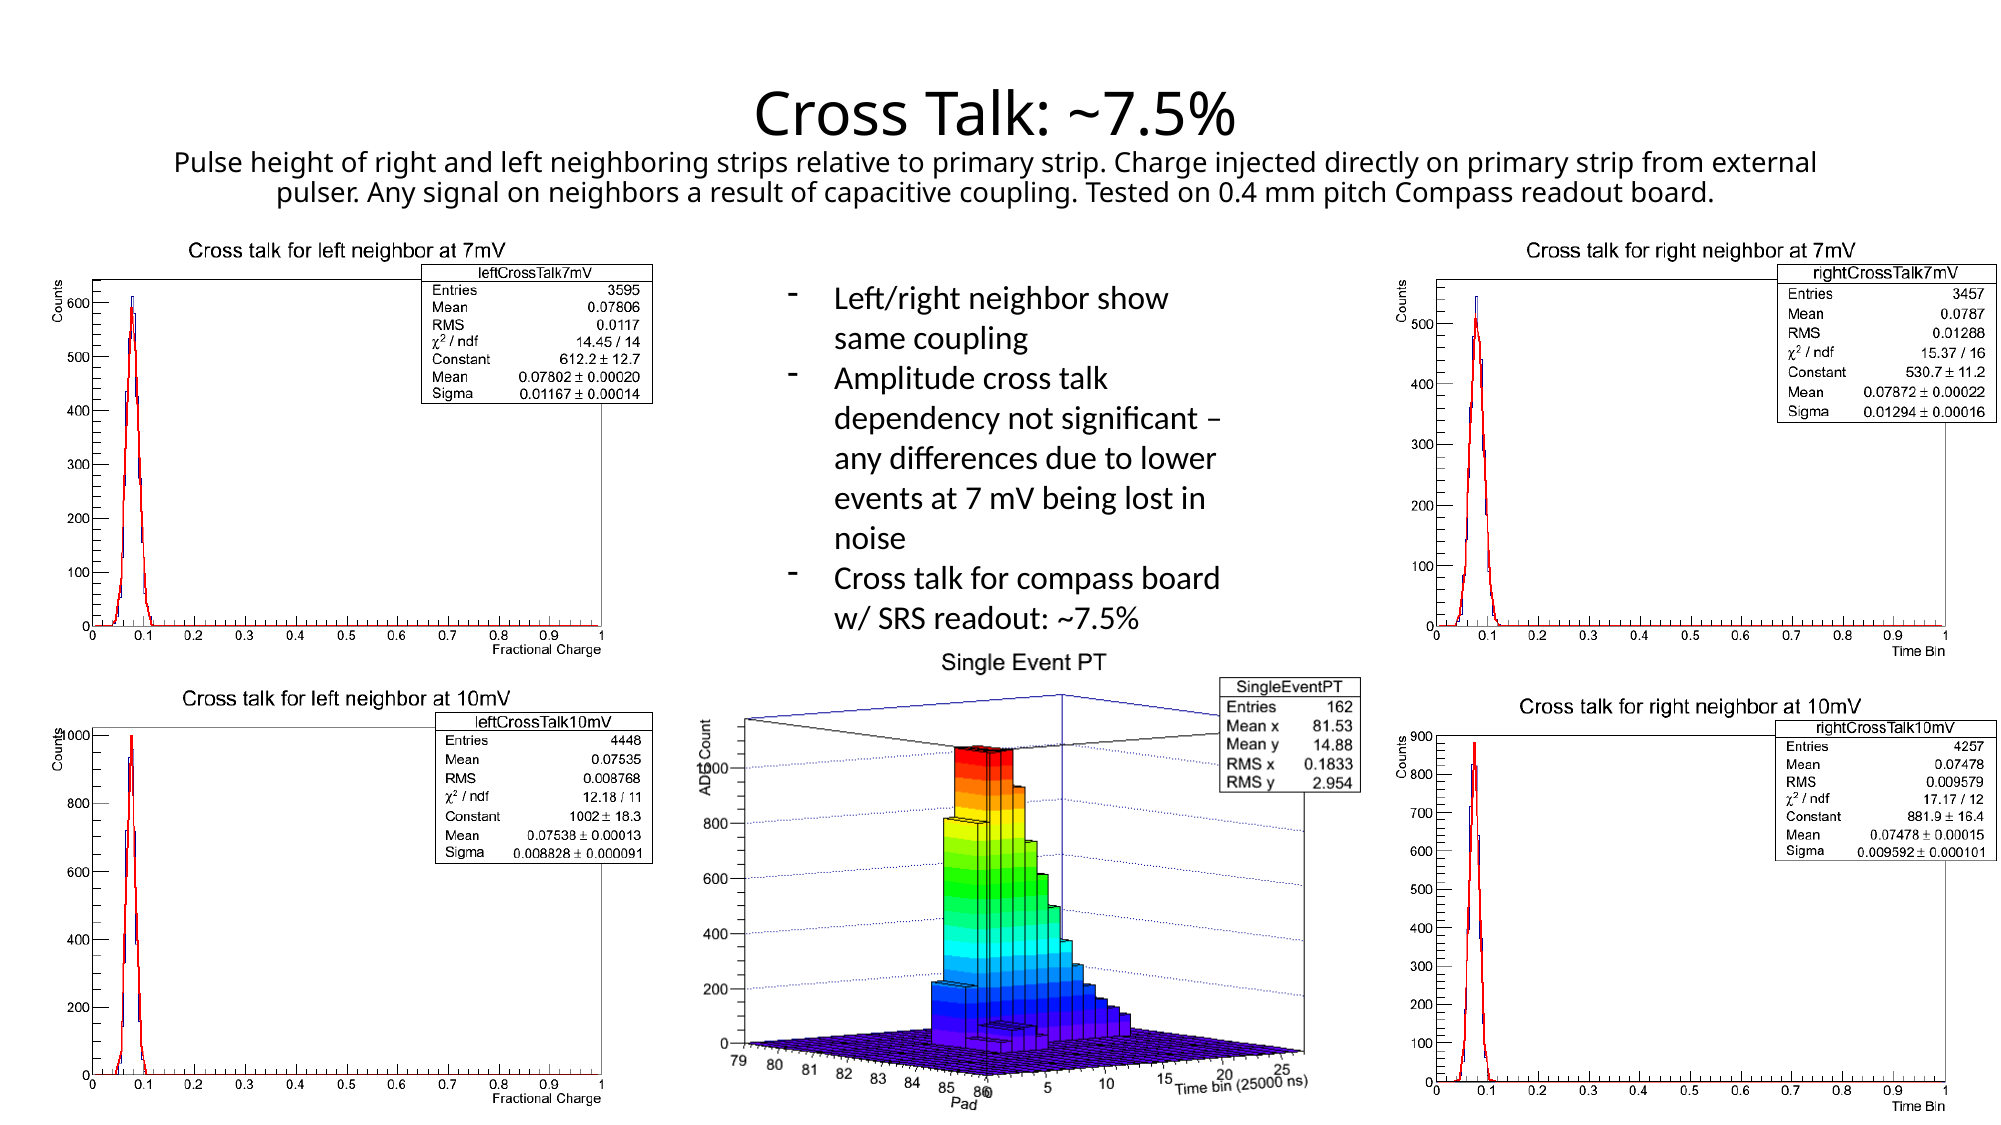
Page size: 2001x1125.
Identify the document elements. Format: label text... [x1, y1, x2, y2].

picture [29, 684, 664, 1118]
picture [675, 236, 2000, 1125]
title Cross Talk: ~7.5% Pulse height of right and left neighboring strips relative to primary strip. Charge injected directly on primary strip from external pulser. Any signal on neighbors a result of capacitive coupling. Tested on 0.4 mm pitch Compass readout board. [133, 73, 1859, 291]
text_box Left/right neighbor show same coupling Amplitude cross talk dependency not significant – any differences due to lower events at 7 mV being lost in noise Cross talk for compass board w/ SRS readout: ~7.5% [772, 269, 1252, 644]
picture [29, 236, 664, 669]
